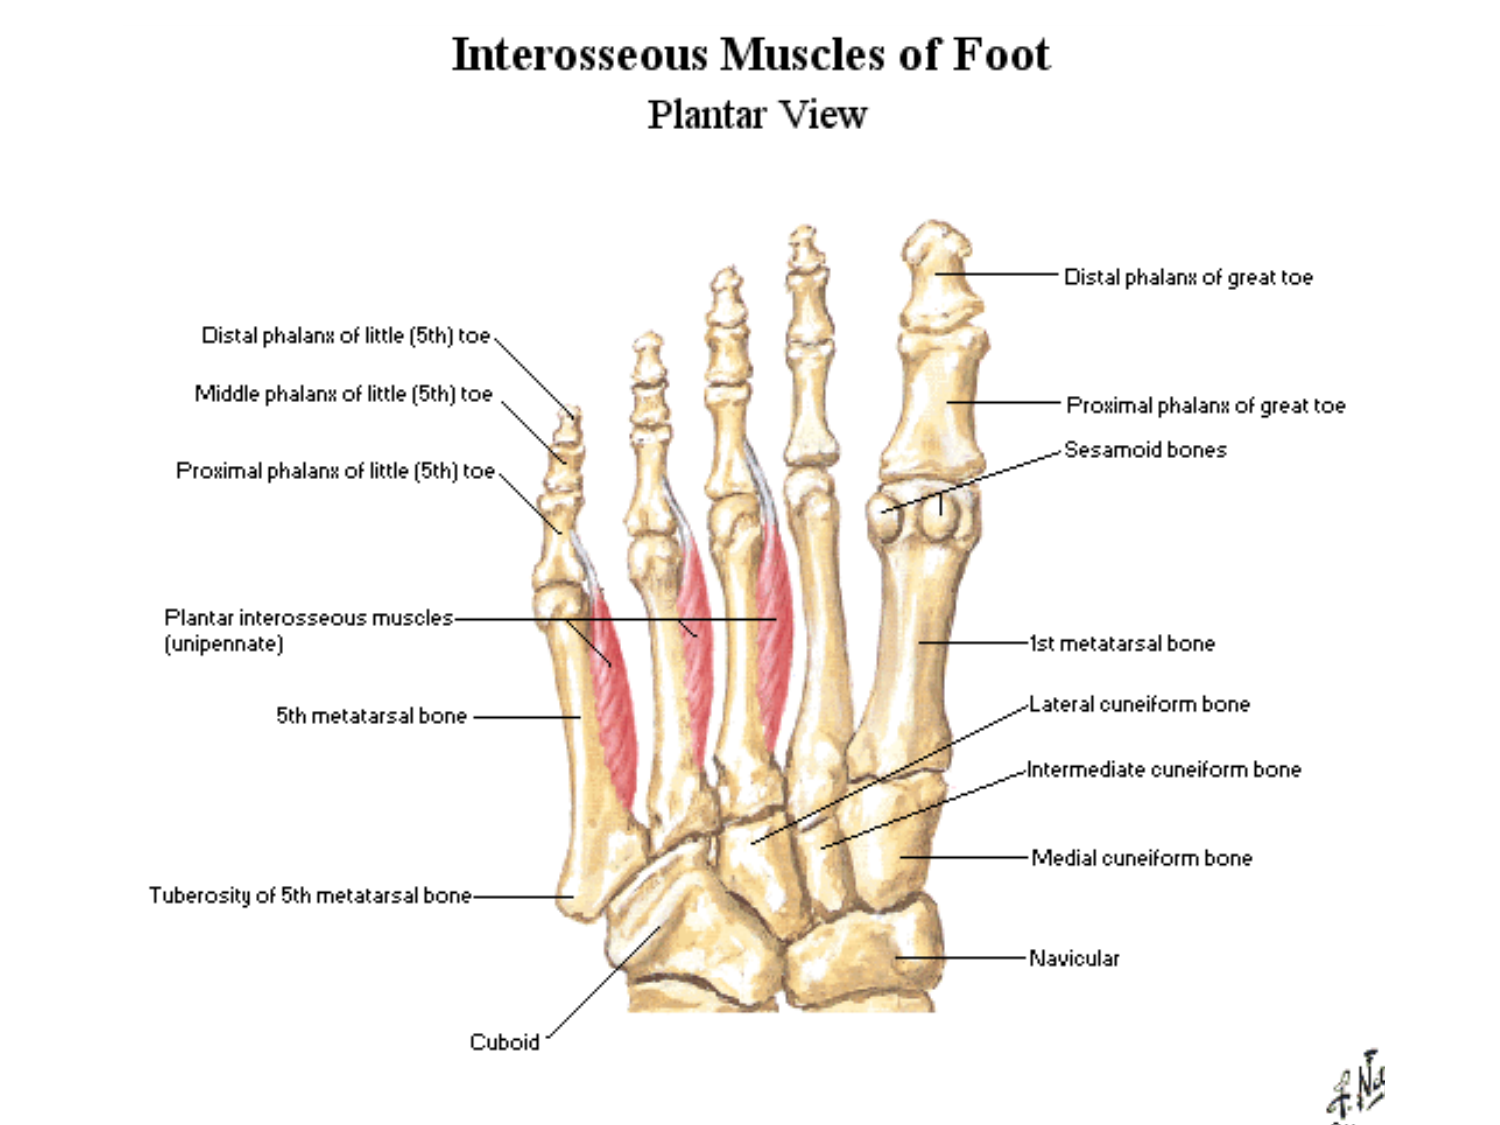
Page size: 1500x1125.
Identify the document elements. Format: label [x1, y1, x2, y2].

picture [123, 24, 1386, 1125]
